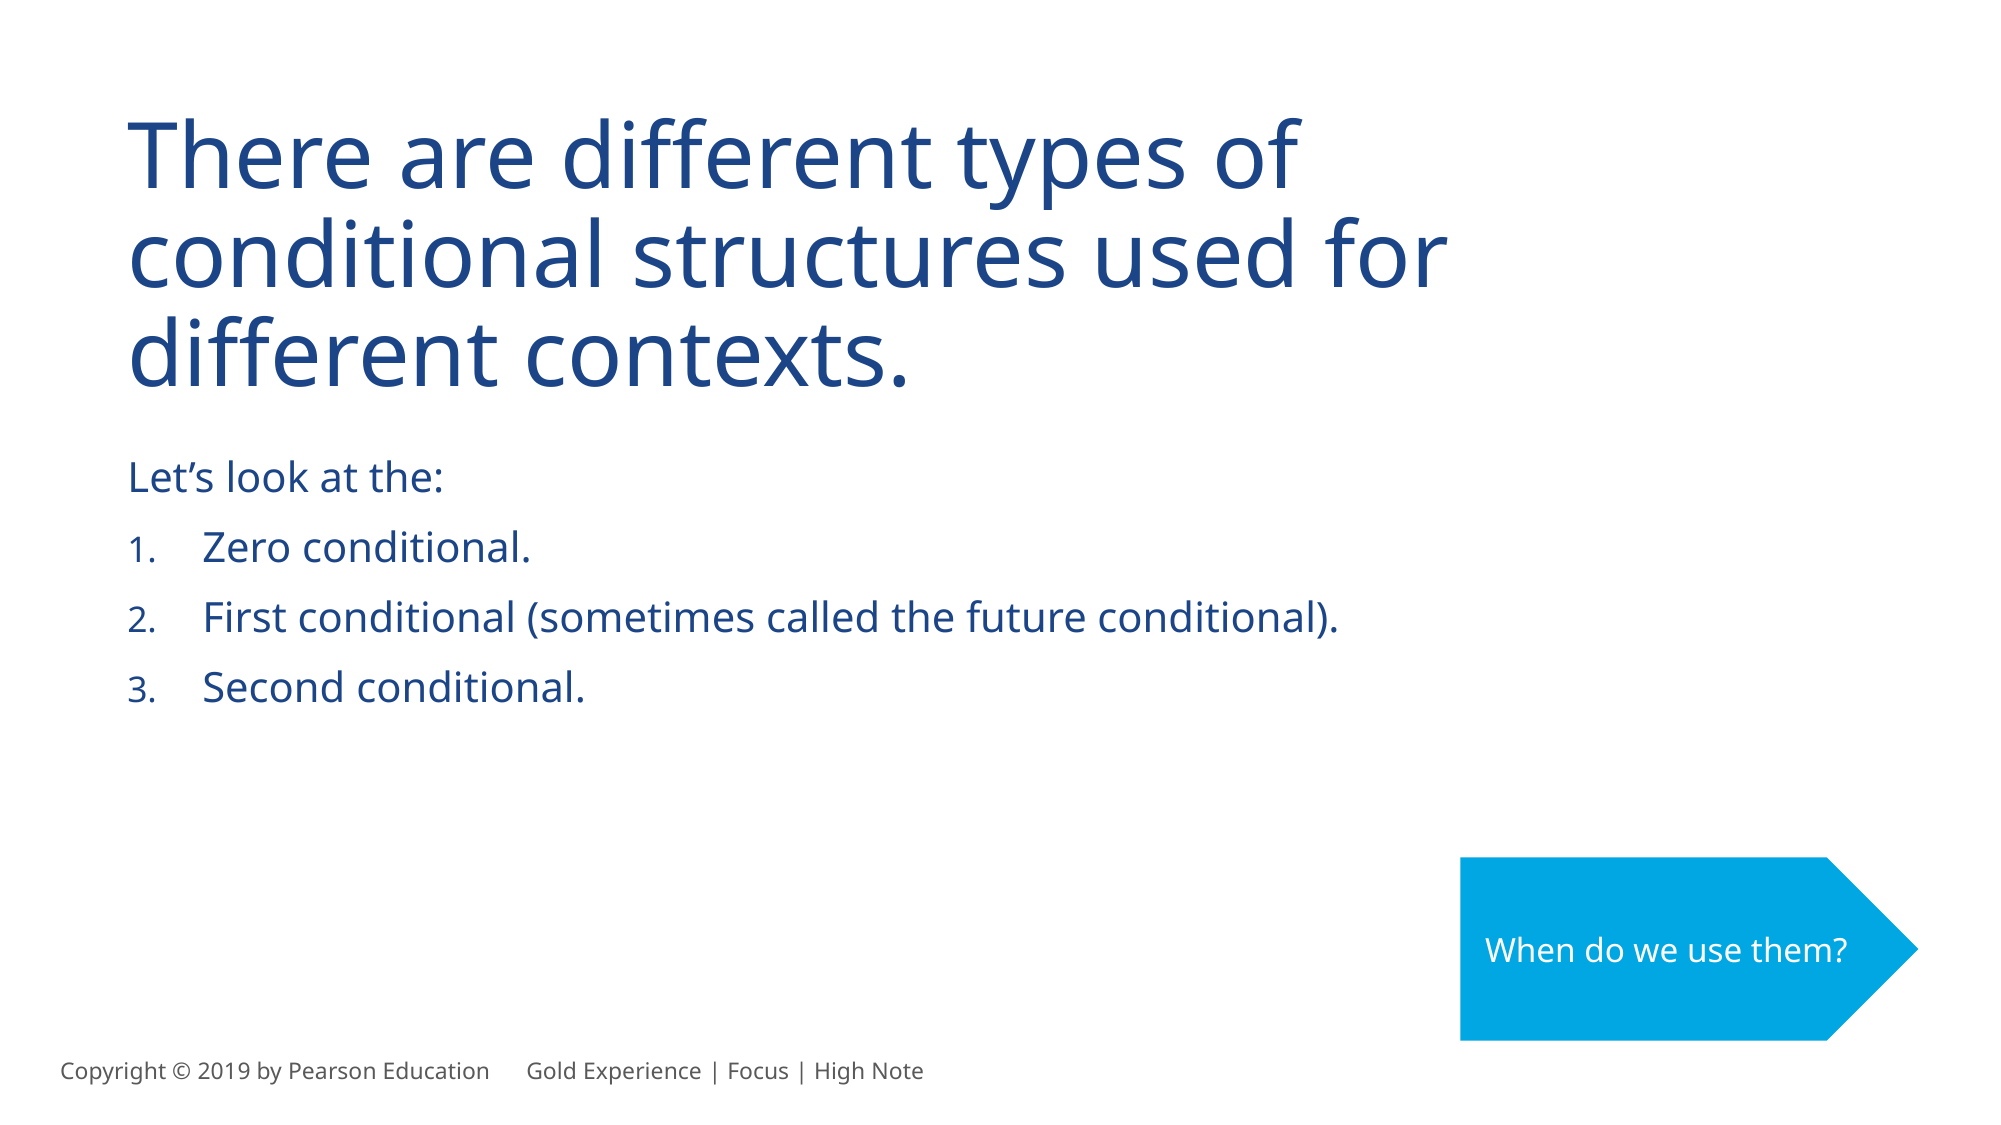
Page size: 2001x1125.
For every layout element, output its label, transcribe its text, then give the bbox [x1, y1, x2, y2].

footer Copyright © 2019 by Pearson Education Gold Experience | Focus | High Note [45, 1040, 1084, 1101]
list Let’s look at the: Zero conditional. First conditional (sometimes called the future conditional). Second conditional. [112, 449, 1763, 822]
text_box When do we use them? [1458, 855, 1921, 1043]
title There are different types of conditional structures used for different contexts. [112, 125, 1763, 390]
